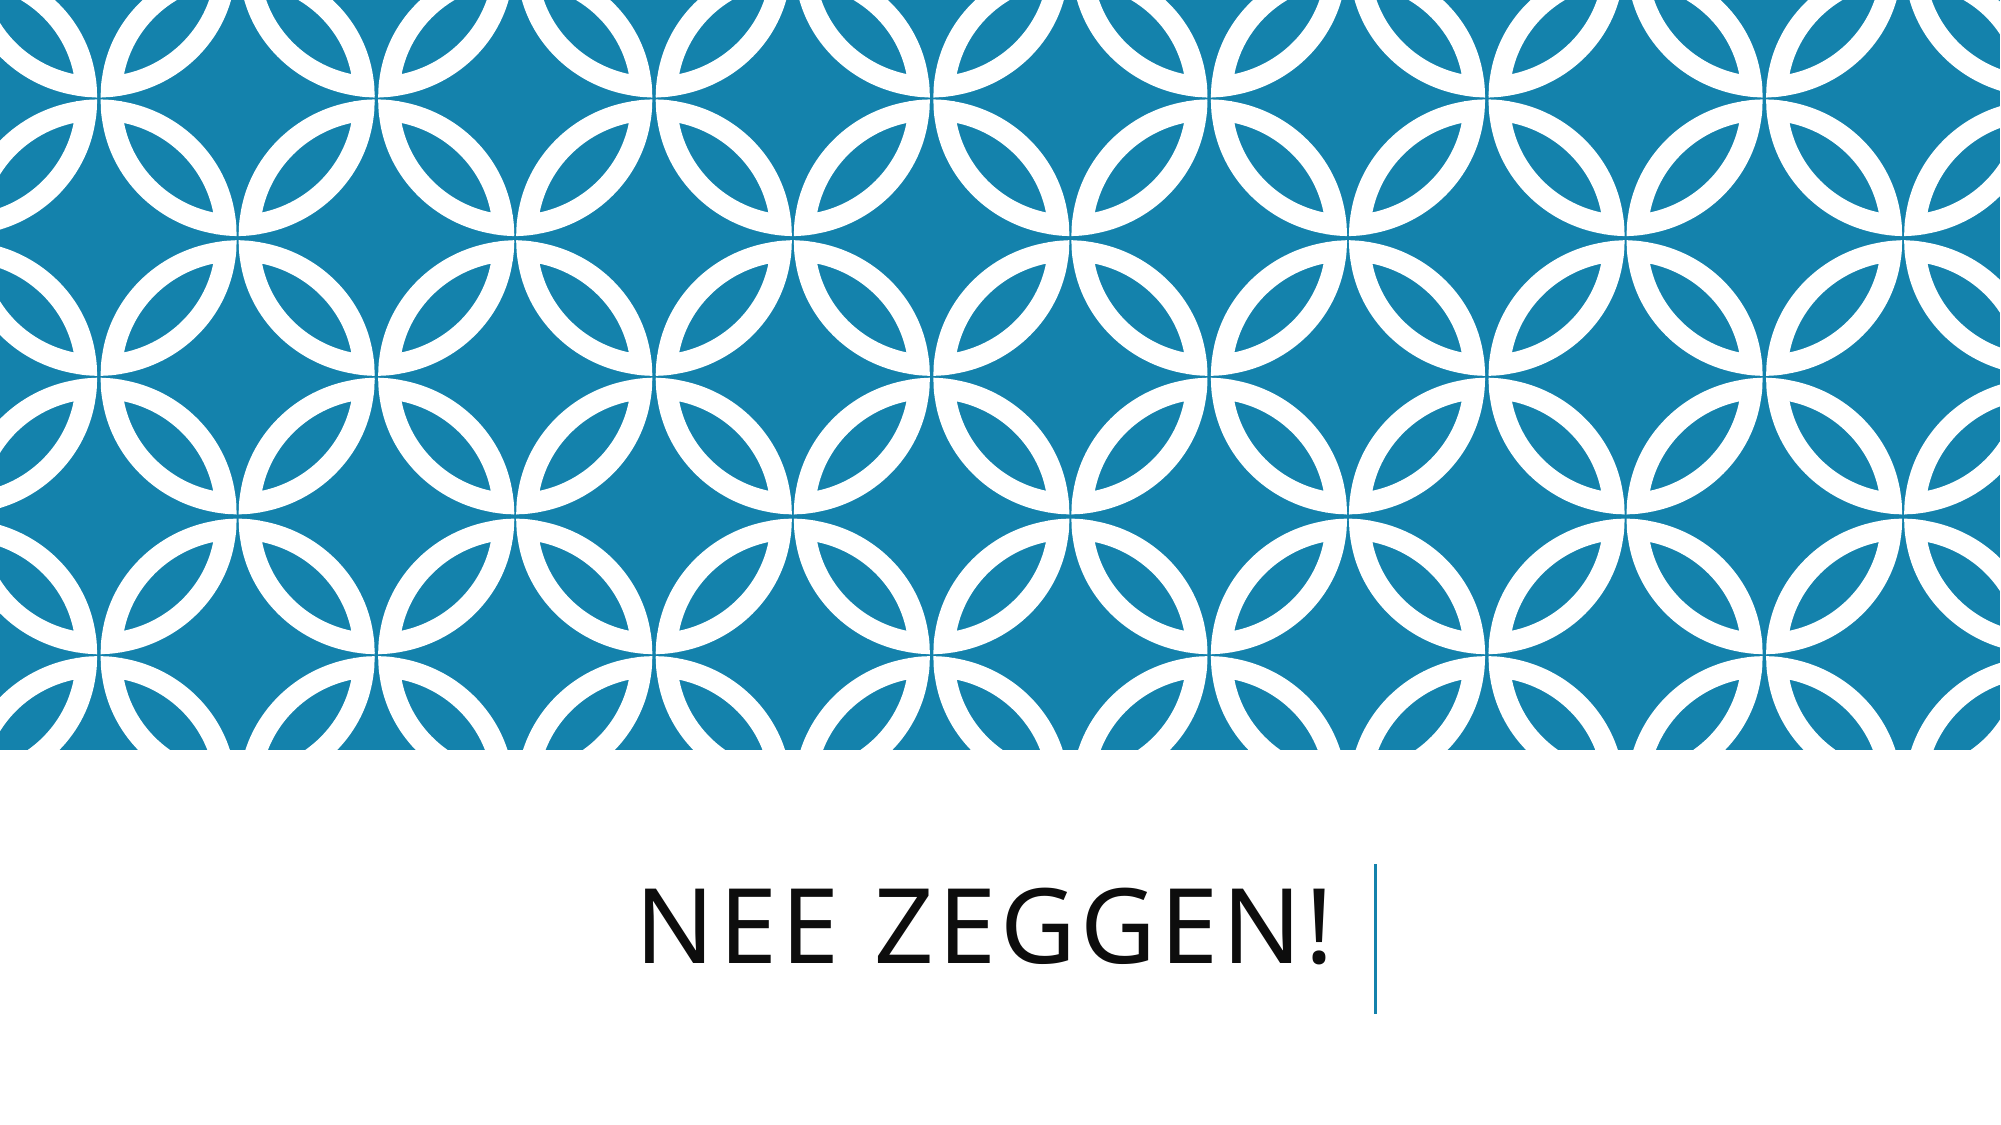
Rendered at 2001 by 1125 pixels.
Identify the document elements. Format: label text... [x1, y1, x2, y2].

title Nee Zeggen! [75, 813, 1350, 1054]
